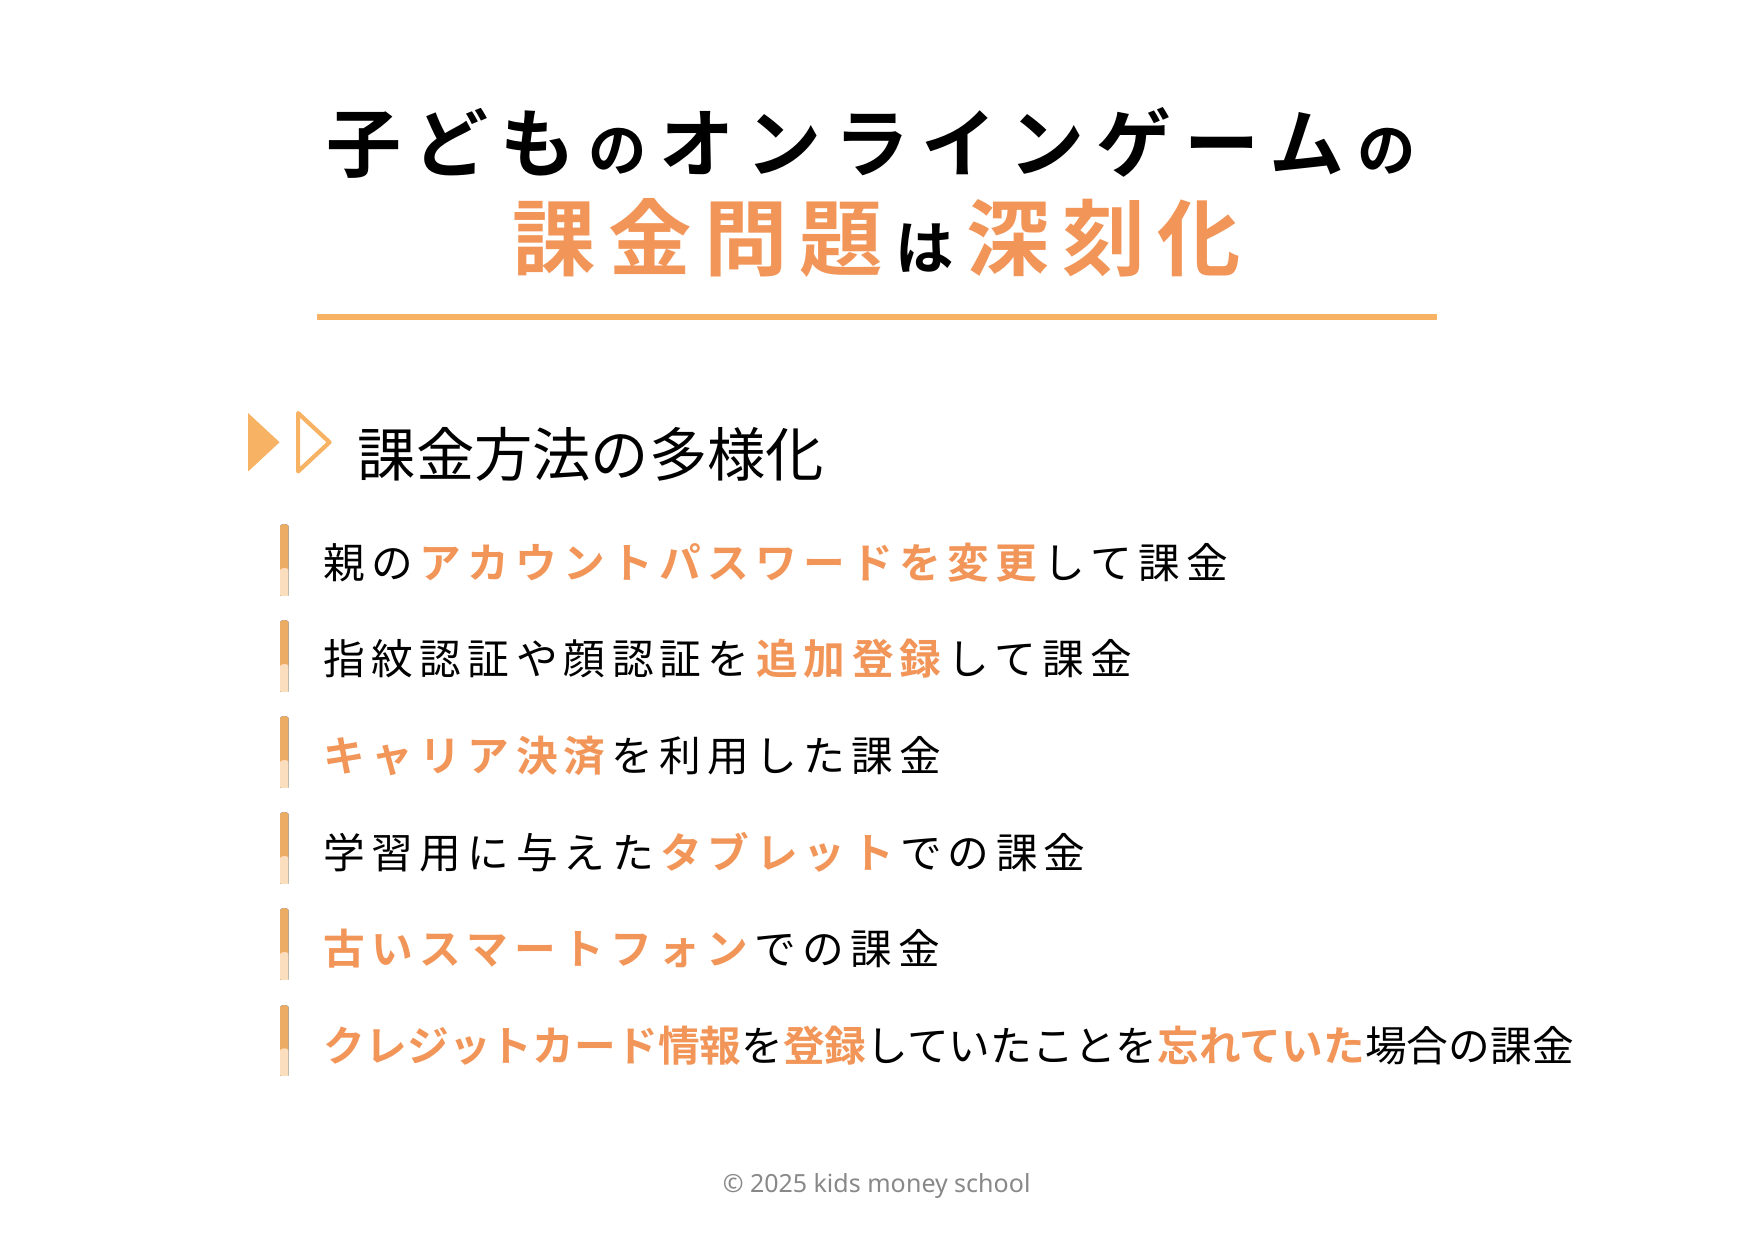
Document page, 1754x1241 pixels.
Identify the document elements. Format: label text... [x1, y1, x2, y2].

picture [280, 716, 289, 788]
text_box 課金方法の多様化 [317, 375, 865, 496]
text_box キャリア決済を利用した課金 [311, 706, 1749, 778]
picture [280, 908, 289, 980]
picture [280, 620, 289, 692]
text_box 学習用に与えたタブレットでの課金 [311, 803, 1749, 875]
text_box クレジットカード情報を登録していたことを忘れていた場合の課金 [311, 996, 1749, 1068]
text_box 古いスマートフォンでの課金 [311, 900, 1749, 971]
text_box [247, 412, 330, 472]
picture [280, 524, 289, 596]
text_box 指紋認証や顔認証を追加登録して課金 [311, 610, 1749, 682]
picture [280, 1004, 289, 1077]
picture [280, 812, 289, 884]
title 子どものオンラインゲームの 課金問題は深刻化 [93, 79, 1661, 303]
text_box 親のアカウントパスワードを変更して課金 [311, 513, 1749, 585]
